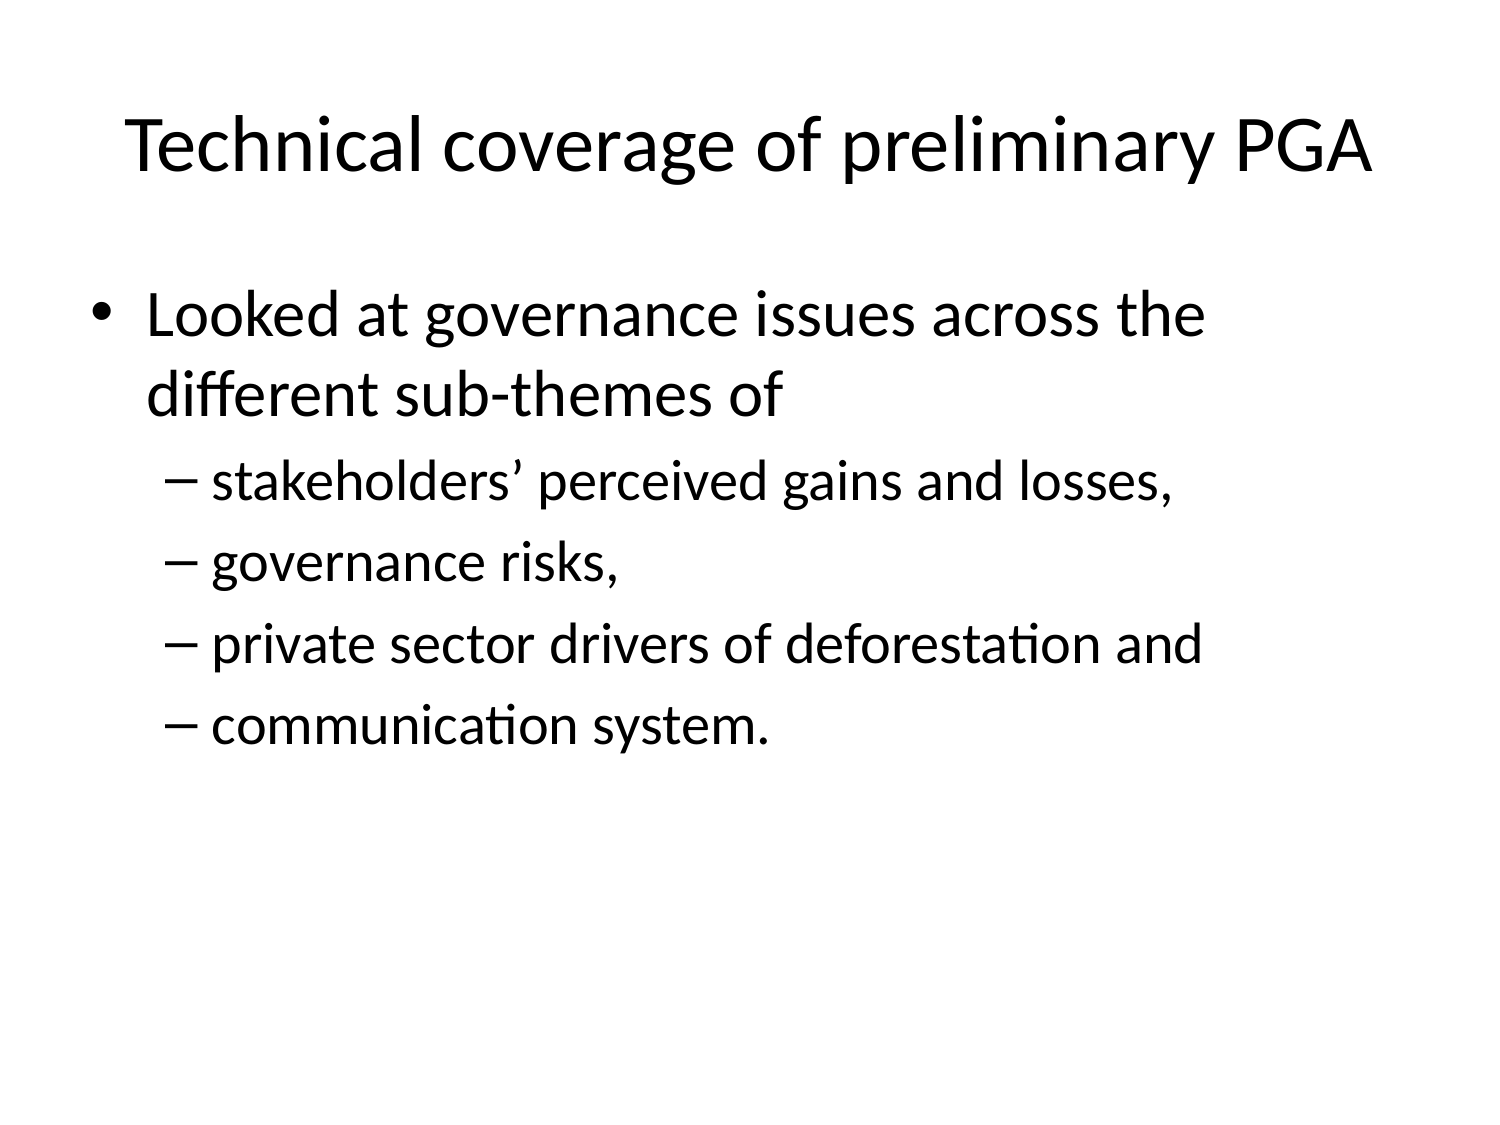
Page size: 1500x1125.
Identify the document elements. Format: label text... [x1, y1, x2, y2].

list Looked at governance issues across the different sub-themes of stakeholders’ perceived gains and losses, governance risks, private sector drivers of deforestation and communication system. [75, 262, 1425, 1005]
title Technical coverage of preliminary PGA [75, 45, 1425, 233]
